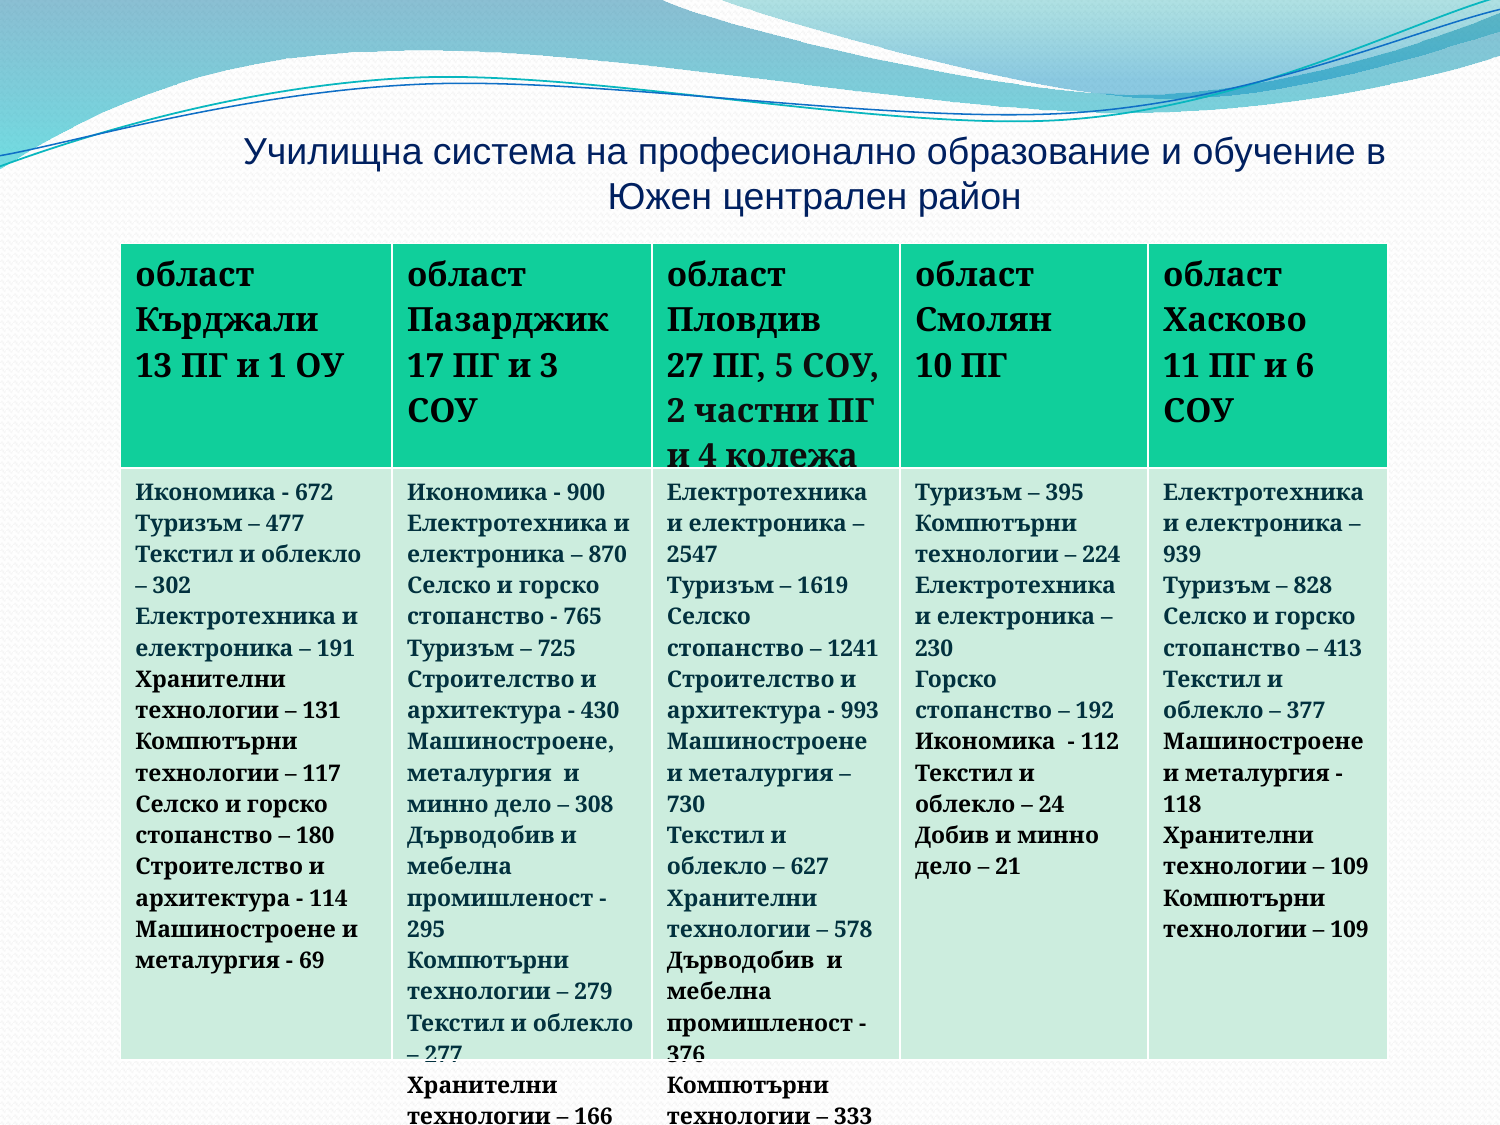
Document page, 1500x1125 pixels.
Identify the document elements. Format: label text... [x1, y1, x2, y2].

table_header област Смолян 10 ПГ [901, 244, 1147, 467]
table_header област Кърджали 13 ПГ и 1 ОУ [121, 244, 391, 467]
table_cell Икономика - 672 Туризъм – 477 Текстил и облекло – 302 Електротехника и електроника – 191 Хранителни технологии – 131 Компютърни технологии – 117 Селско и горско стопанство – 180 Строителство и архитектура - 114 Машиностроене и металургия - 69 [121, 469, 391, 1059]
table_header област Хасково 11 ПГ и 6 СОУ [1149, 244, 1387, 467]
table_cell Електротехника и електроника – 939 Туризъм – 828 Селско и горско стопанство – 413 Текстил и облекло – 377 Машиностроене и металургия - 118 Хранителни технологии – 109 Компютърни технологии – 109 [1149, 469, 1387, 1059]
table_cell Икономика - 900 Електротехника и електроника – 870 Селско и горско стопанство - 765 Туризъм – 725 Строителство и архитектура - 430 Машиностроене, металургия и минно дело – 308 Дърводобив и мебелна промишленост - 295 Компютърни технологии – 279 Текстил и облекло – 277 Хранителни технологии – 166 [393, 469, 651, 1059]
table_cell Туризъм – 395 Компютърни технологии – 224 Електротехника и електроника – 230 Горско стопанство – 192 Икономика - 112 Текстил и облекло – 24 Добив и минно дело – 21 [901, 469, 1147, 1059]
table_header област Пловдив 27 ПГ, 5 СОУ, 2 частни ПГ и 4 колежа [653, 244, 899, 467]
table_header област Пазарджик 17 ПГ и 3 СОУ [393, 244, 651, 467]
text_box Училищна система на професионално образование и обучение в Южен централен район [171, 119, 1459, 225]
table_cell Електротехника и електроника – 2547 Туризъм – 1619 Селско стопанство – 1241 Строителство и архитектура - 993 Машиностроене и металургия – 730 Текстил и облекло – 627 Хранителни технологии – 578 Дърводобив и мебелна промишленост - 376 Компютърни технологии – 333 [653, 469, 899, 1059]
